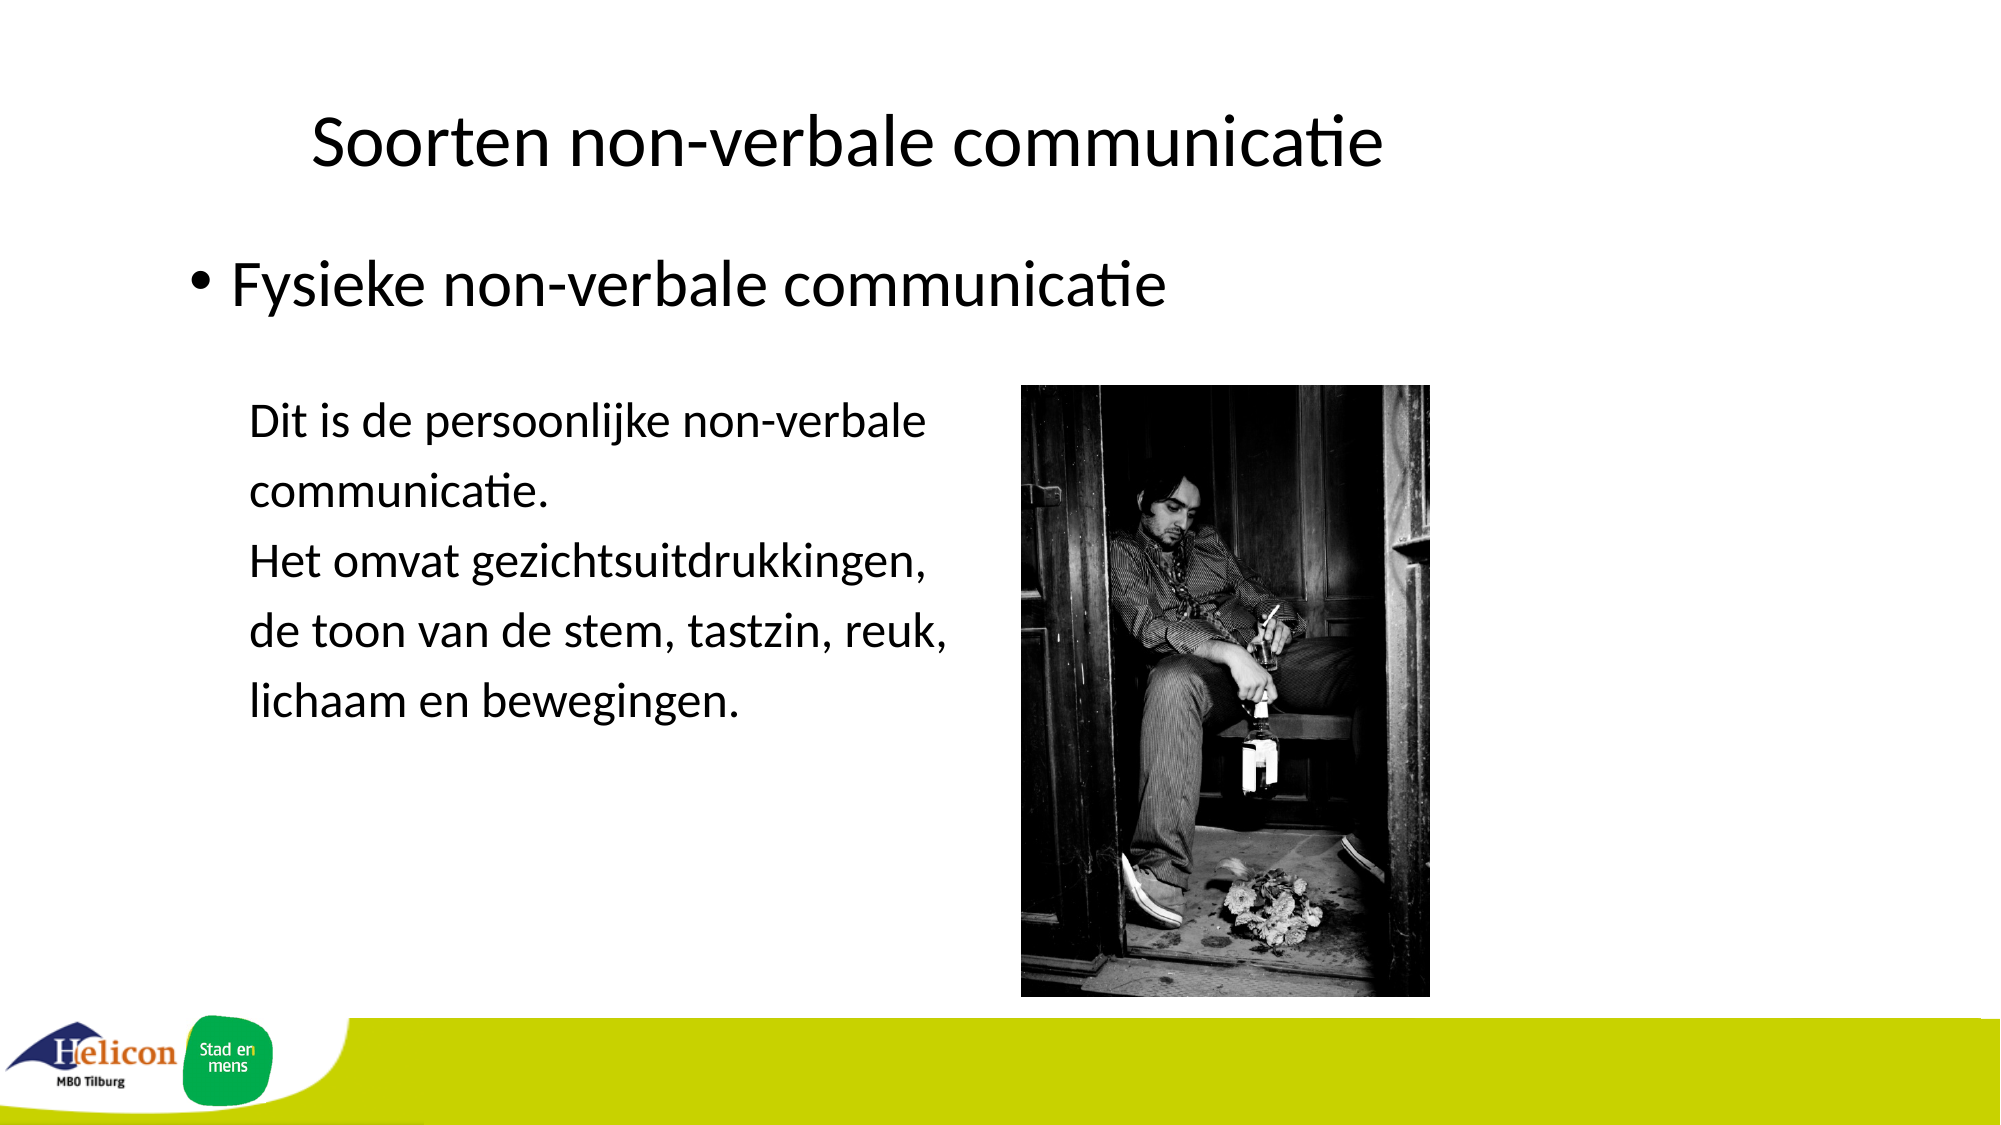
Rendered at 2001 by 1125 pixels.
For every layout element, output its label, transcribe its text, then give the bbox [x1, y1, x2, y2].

text_box Fysieke non-verbale communicatie Dit is de persoonlijke non-verbale communicatie. Het omvat gezichtsuitdrukkingen, de toon van de stem, tastzin, reuk, lichaam en bewegingen. [171, 231, 1341, 894]
picture [1021, 385, 1430, 997]
text_box Soorten non-verbale communicatie [100, 42, 1401, 231]
picture [0, 1013, 424, 1125]
